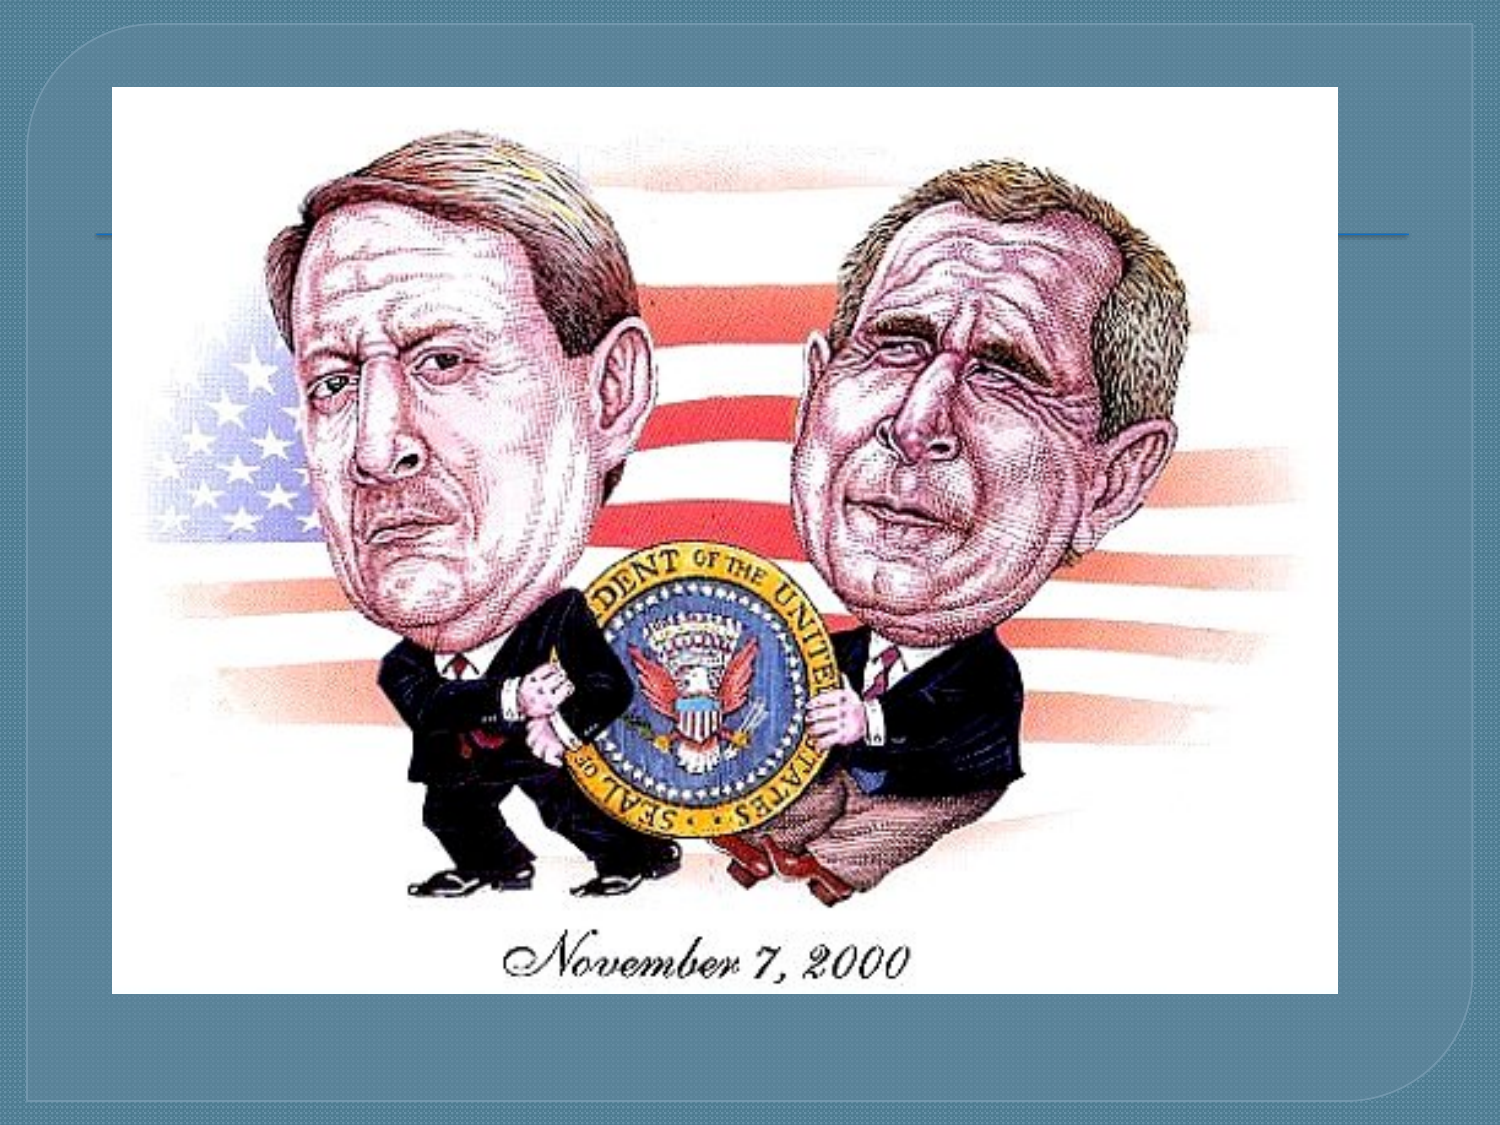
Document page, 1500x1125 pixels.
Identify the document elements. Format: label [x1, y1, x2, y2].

picture [112, 87, 1338, 995]
